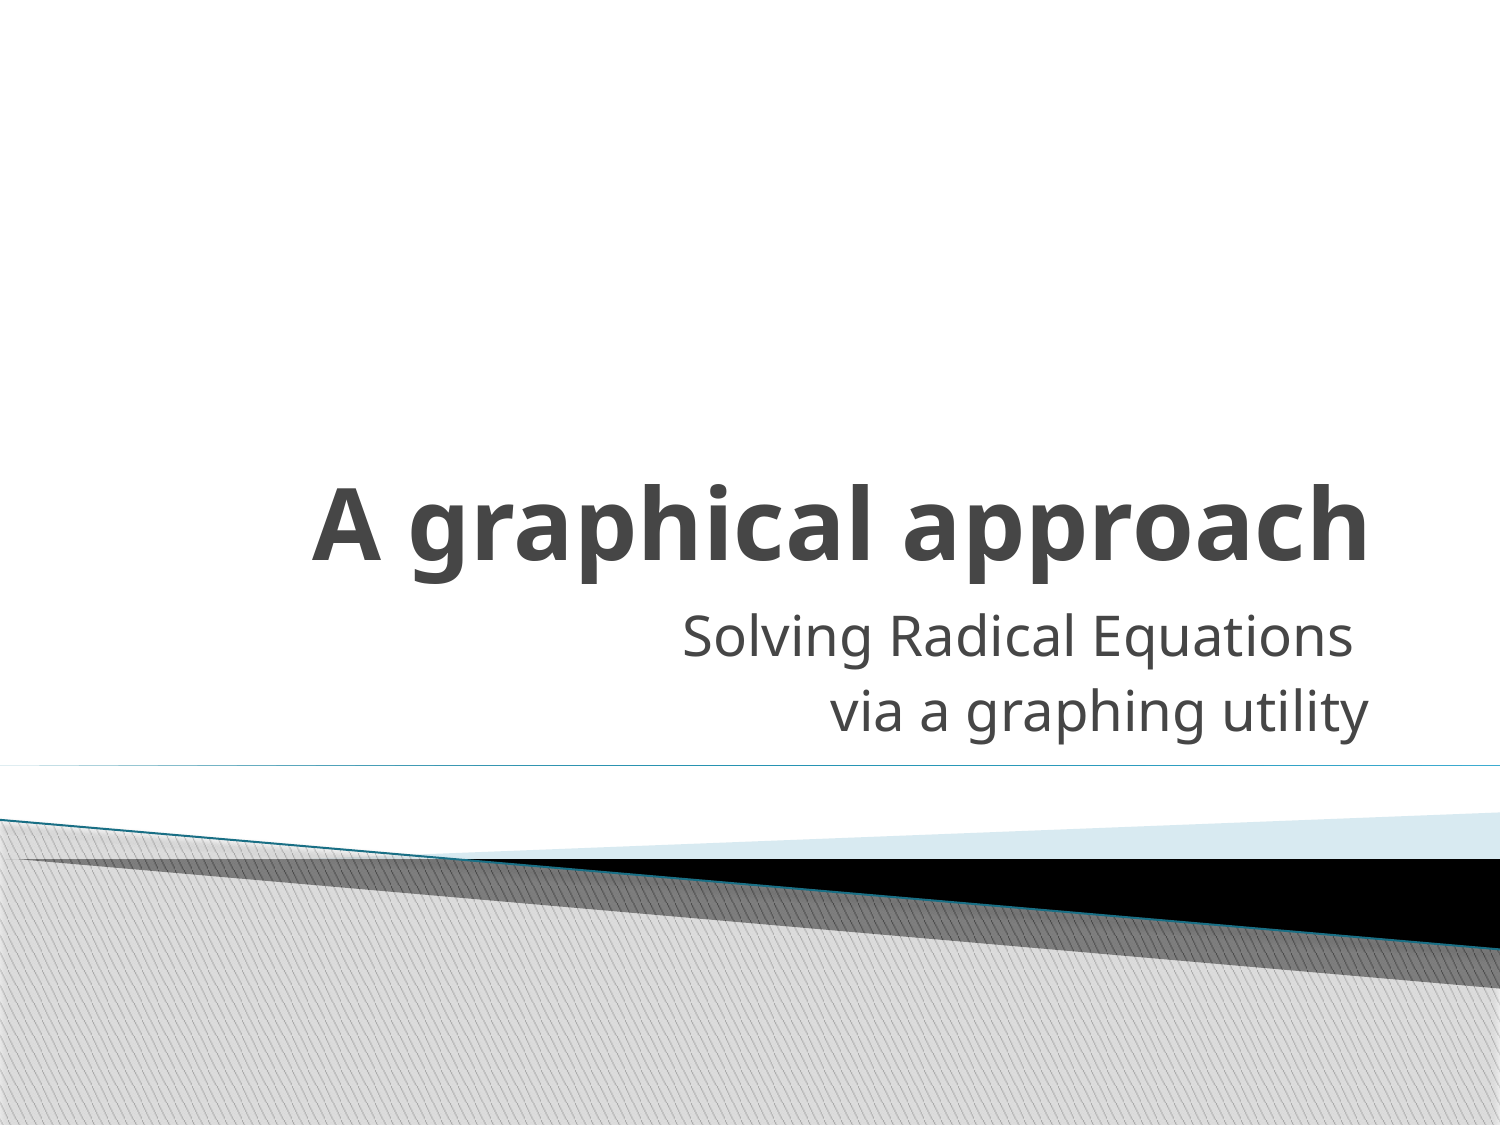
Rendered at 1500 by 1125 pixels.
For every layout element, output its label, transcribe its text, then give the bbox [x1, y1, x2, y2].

picture [5, 859, 1500, 989]
title A graphical approach [112, 287, 1388, 588]
subtitle Solving Radical Equations via a graphing utility [112, 592, 1388, 790]
